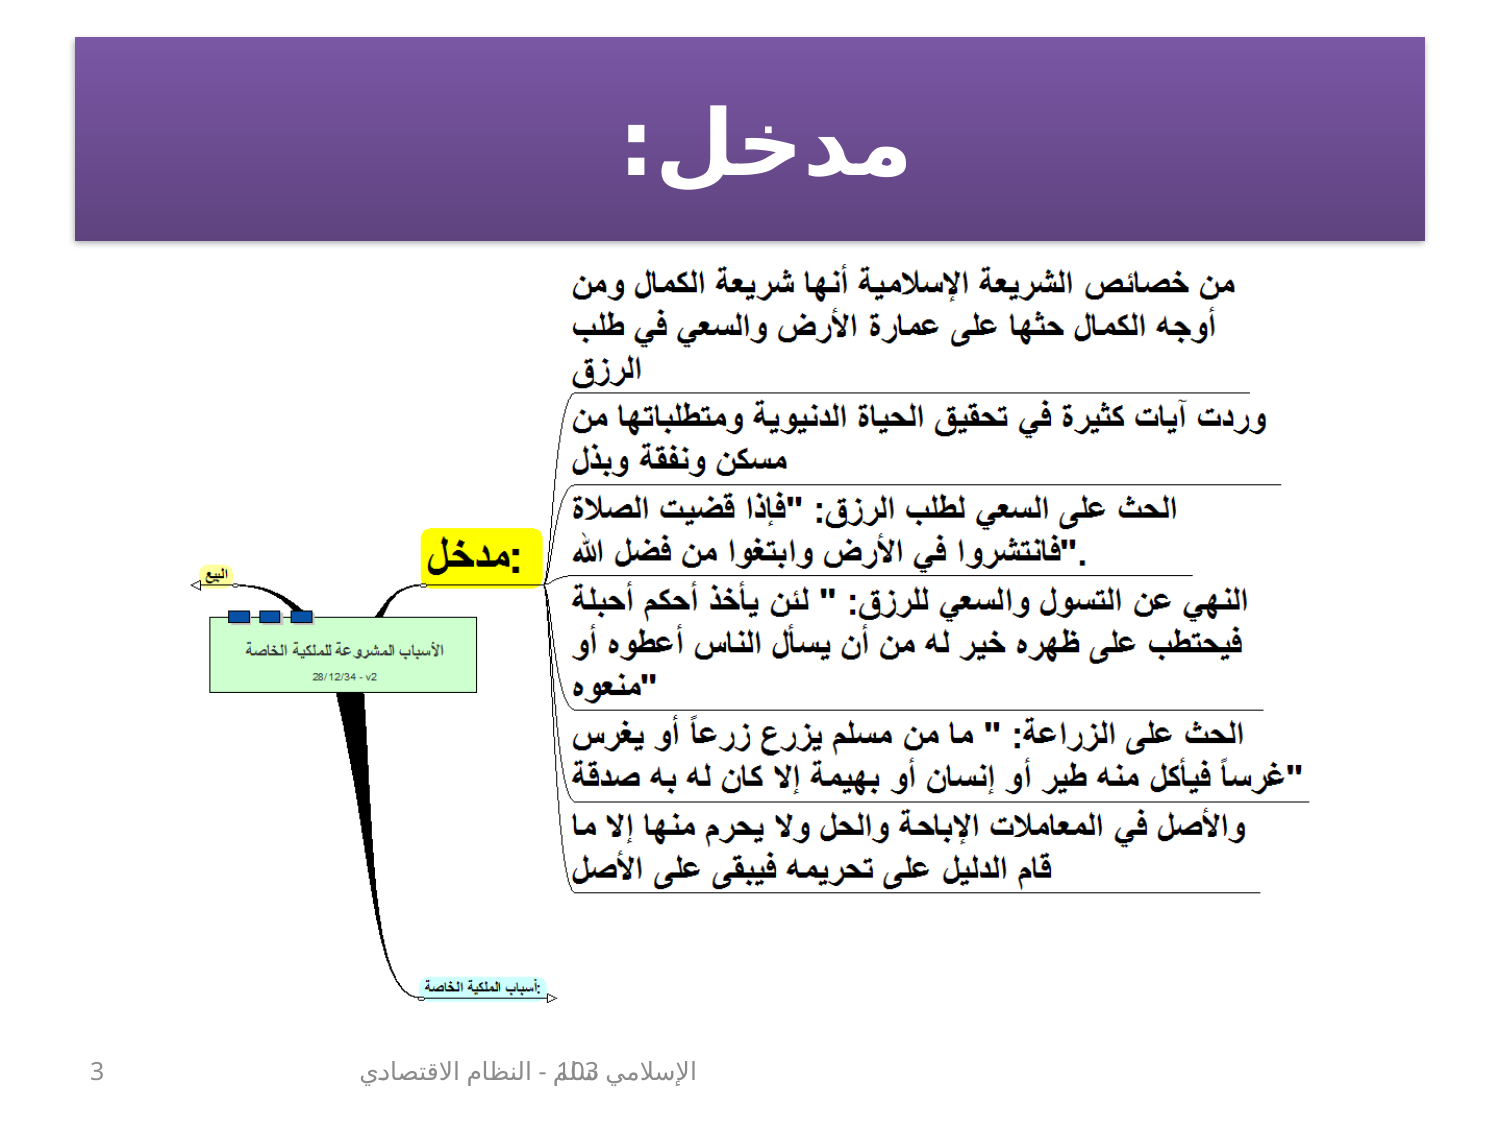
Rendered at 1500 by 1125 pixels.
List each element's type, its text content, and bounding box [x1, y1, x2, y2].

picture [74, 262, 1426, 1005]
slide_number 3 [75, 1042, 425, 1103]
footer 103 سلم - النظام الاقتصادي الإسلامي [512, 1042, 988, 1103]
title مدخل: [75, 37, 1425, 241]
